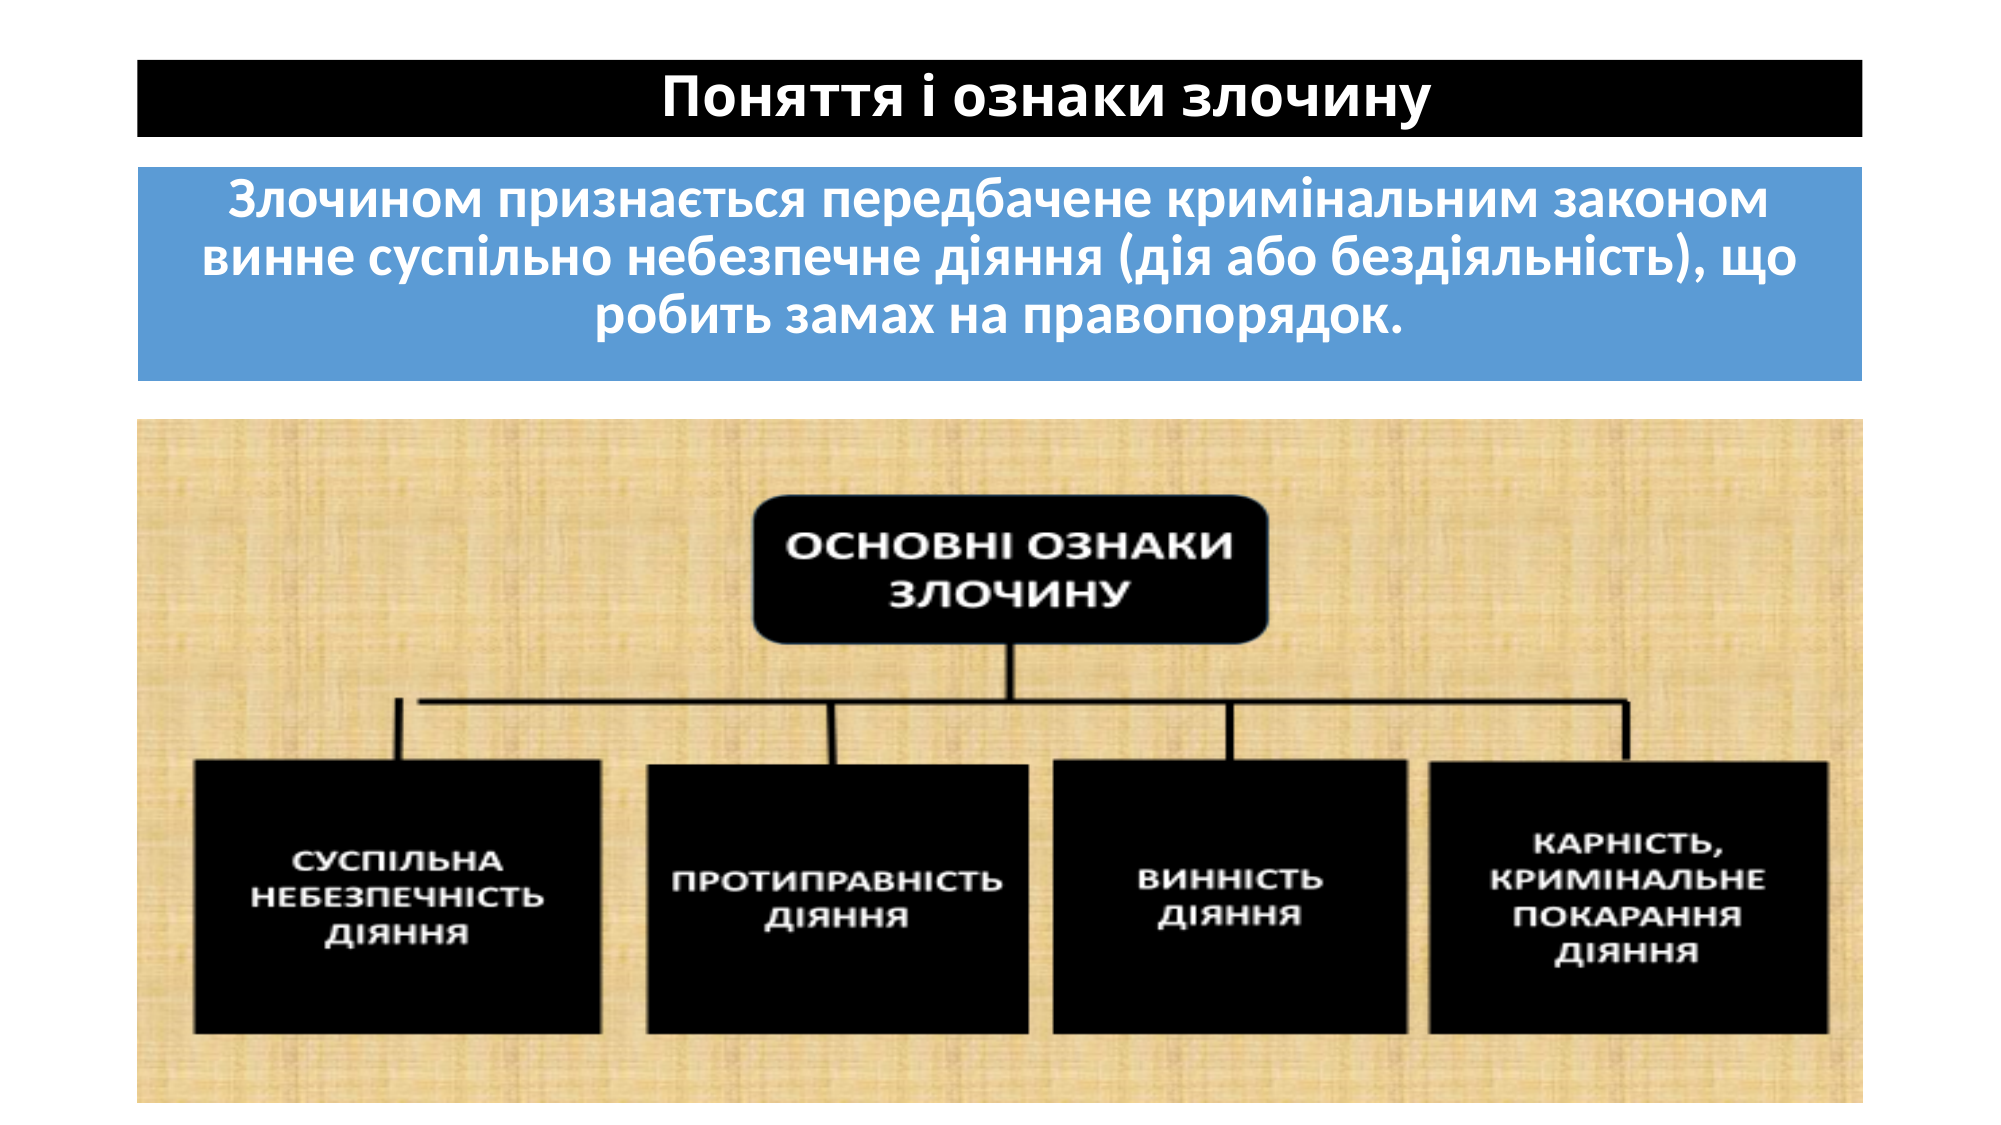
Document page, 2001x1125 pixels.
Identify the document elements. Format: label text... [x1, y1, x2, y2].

picture [137, 419, 1863, 1103]
table_header Злочином признається передбачене кримінальним законом винне суспільно небезпечне діяння (дія або бездіяльність), що робить замах на правопорядок. [138, 167, 1862, 381]
title Поняття і ознаки злочину [137, 59, 1863, 137]
